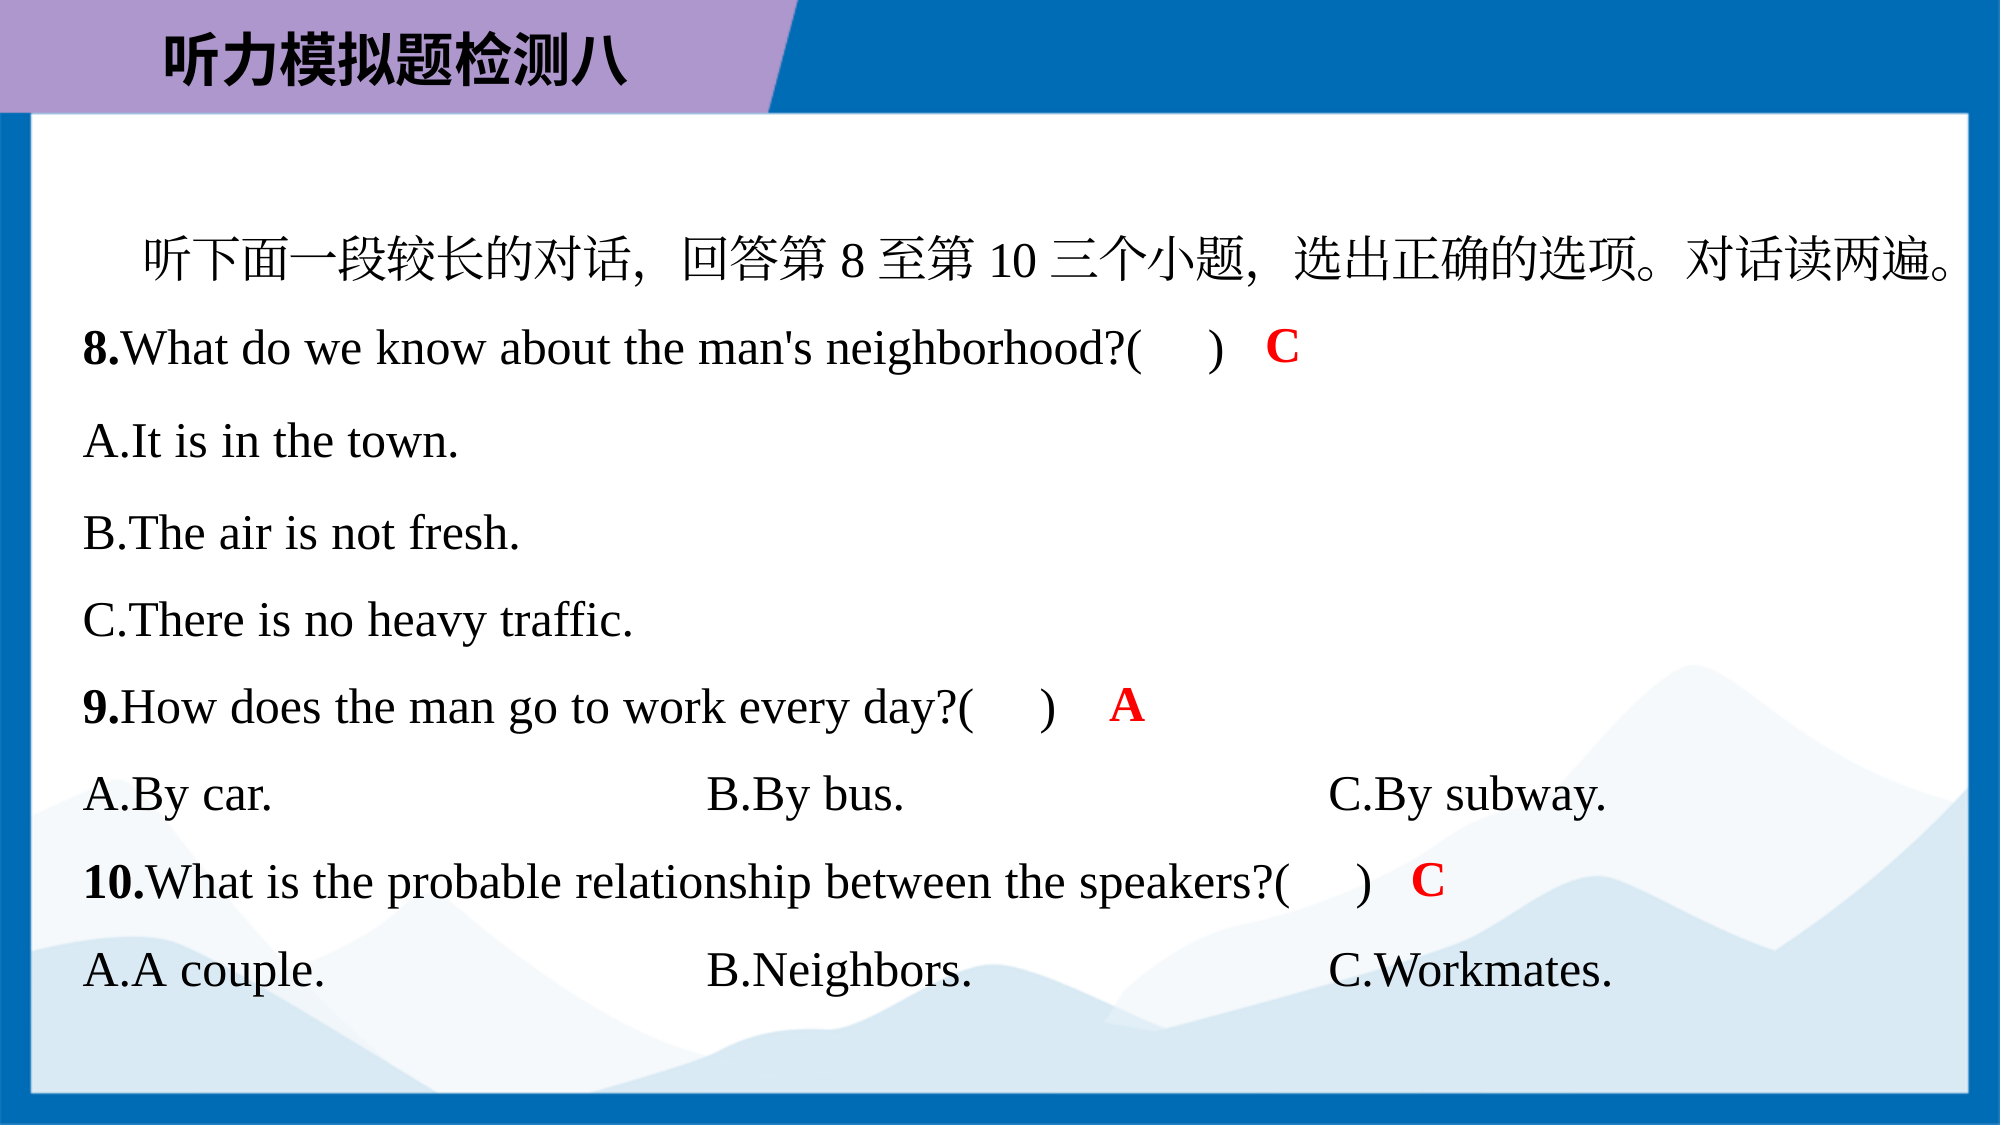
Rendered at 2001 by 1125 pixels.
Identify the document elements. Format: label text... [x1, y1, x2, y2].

text_box A.It is in the town. B.The air is not fresh. C.There is no heavy traffic. [82, 375, 1917, 638]
text_box A.A couple. B.Neighbors. C.Workmates. [82, 908, 1917, 987]
text_box 10.What is the probable relationship between the speakers?( ) [82, 820, 1917, 899]
text_box 听下面一段较长的对话，回答第8至第10三个小题，选出正确的选项。对话读两遍。 [82, 199, 1917, 278]
text_box 8.What do we know about the man's neighborhood?( ) [82, 287, 1917, 365]
text_box 9.How does the man go to work every day?( ) [82, 645, 1917, 724]
text_box C [1392, 819, 1465, 898]
text_box C [1246, 285, 1320, 364]
picture [0, 0, 2000, 1125]
text_box A.By car. B.By bus. C.By subway. [82, 733, 1917, 812]
text_box A [1090, 643, 1164, 723]
